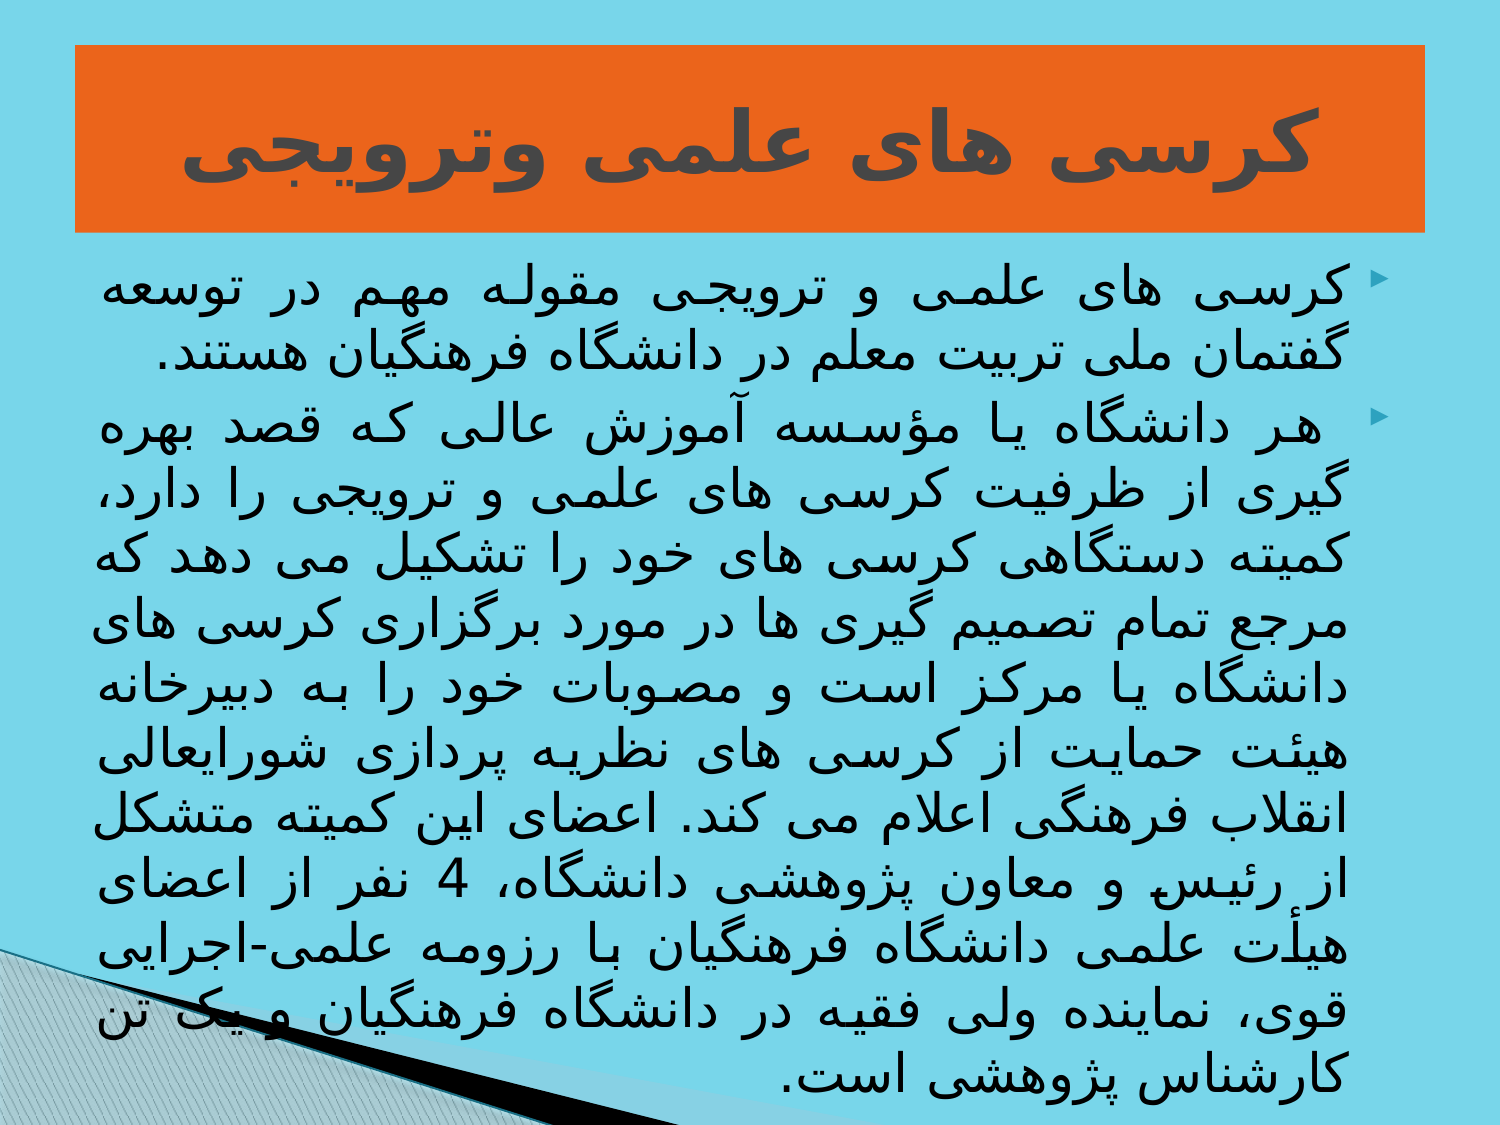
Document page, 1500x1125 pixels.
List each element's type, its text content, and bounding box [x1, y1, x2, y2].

list کرسی های علمی و ترویجی مقوله مهم در توسعه گفتمان ملی تربیت معلم در دانشگاه فرهنگیان هستند. هر دانشگاه یا مؤسسه آموزش عالی که قصد بهره گیری از ظرفیت کرسی های علمی و ترویجی را دارد، کمیته دستگاهی کرسی های خود را تشکیل می دهد که مرجع تمام تصمیم گیری ها در مورد برگزاری کرسی های دانشگاه یا مرکز است و مصوبات خود را به دبیرخانه هیئت حمایت از کرسی های نظریه پردازی شورایعالی انقلاب فرهنگی اعلام می کند. اعضای این کمیته متشکل از رئیس و معاون پژوهشی دانشگاه، 4 نفر از اعضای هیأت علمی دانشگاه فرهنگیان با رزومه علمی-اجرایی قوی، نماینده ولی فقیه در دانشگاه فرهنگیان و یک تن کارشناس پژوهشی است. [75, 243, 1425, 986]
title کرسی های علمی وترویجی [75, 45, 1425, 233]
